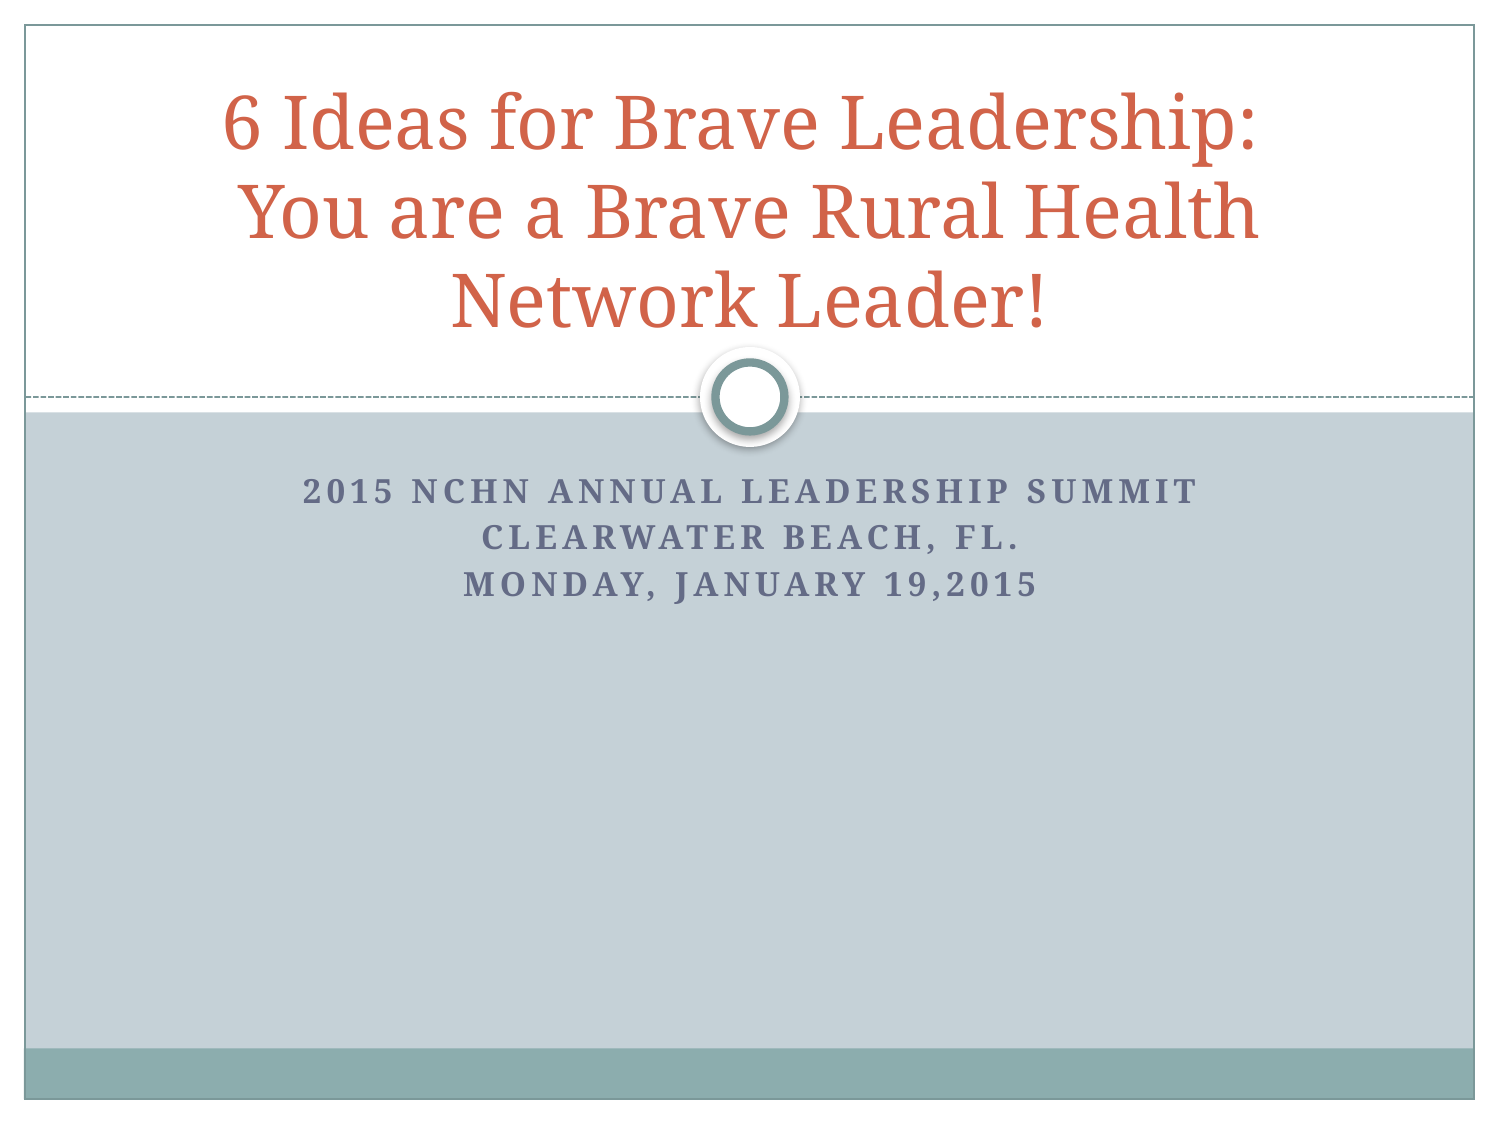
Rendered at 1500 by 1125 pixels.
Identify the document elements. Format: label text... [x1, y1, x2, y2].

title 6 Ideas for Brave Leadership: You are a Brave Rural Health Network Leader! [112, 62, 1388, 350]
subtitle 2015 NCHN Annual Leadership Summit Clearwater Beach, fL. Monday, January 19,2015 [225, 462, 1275, 750]
